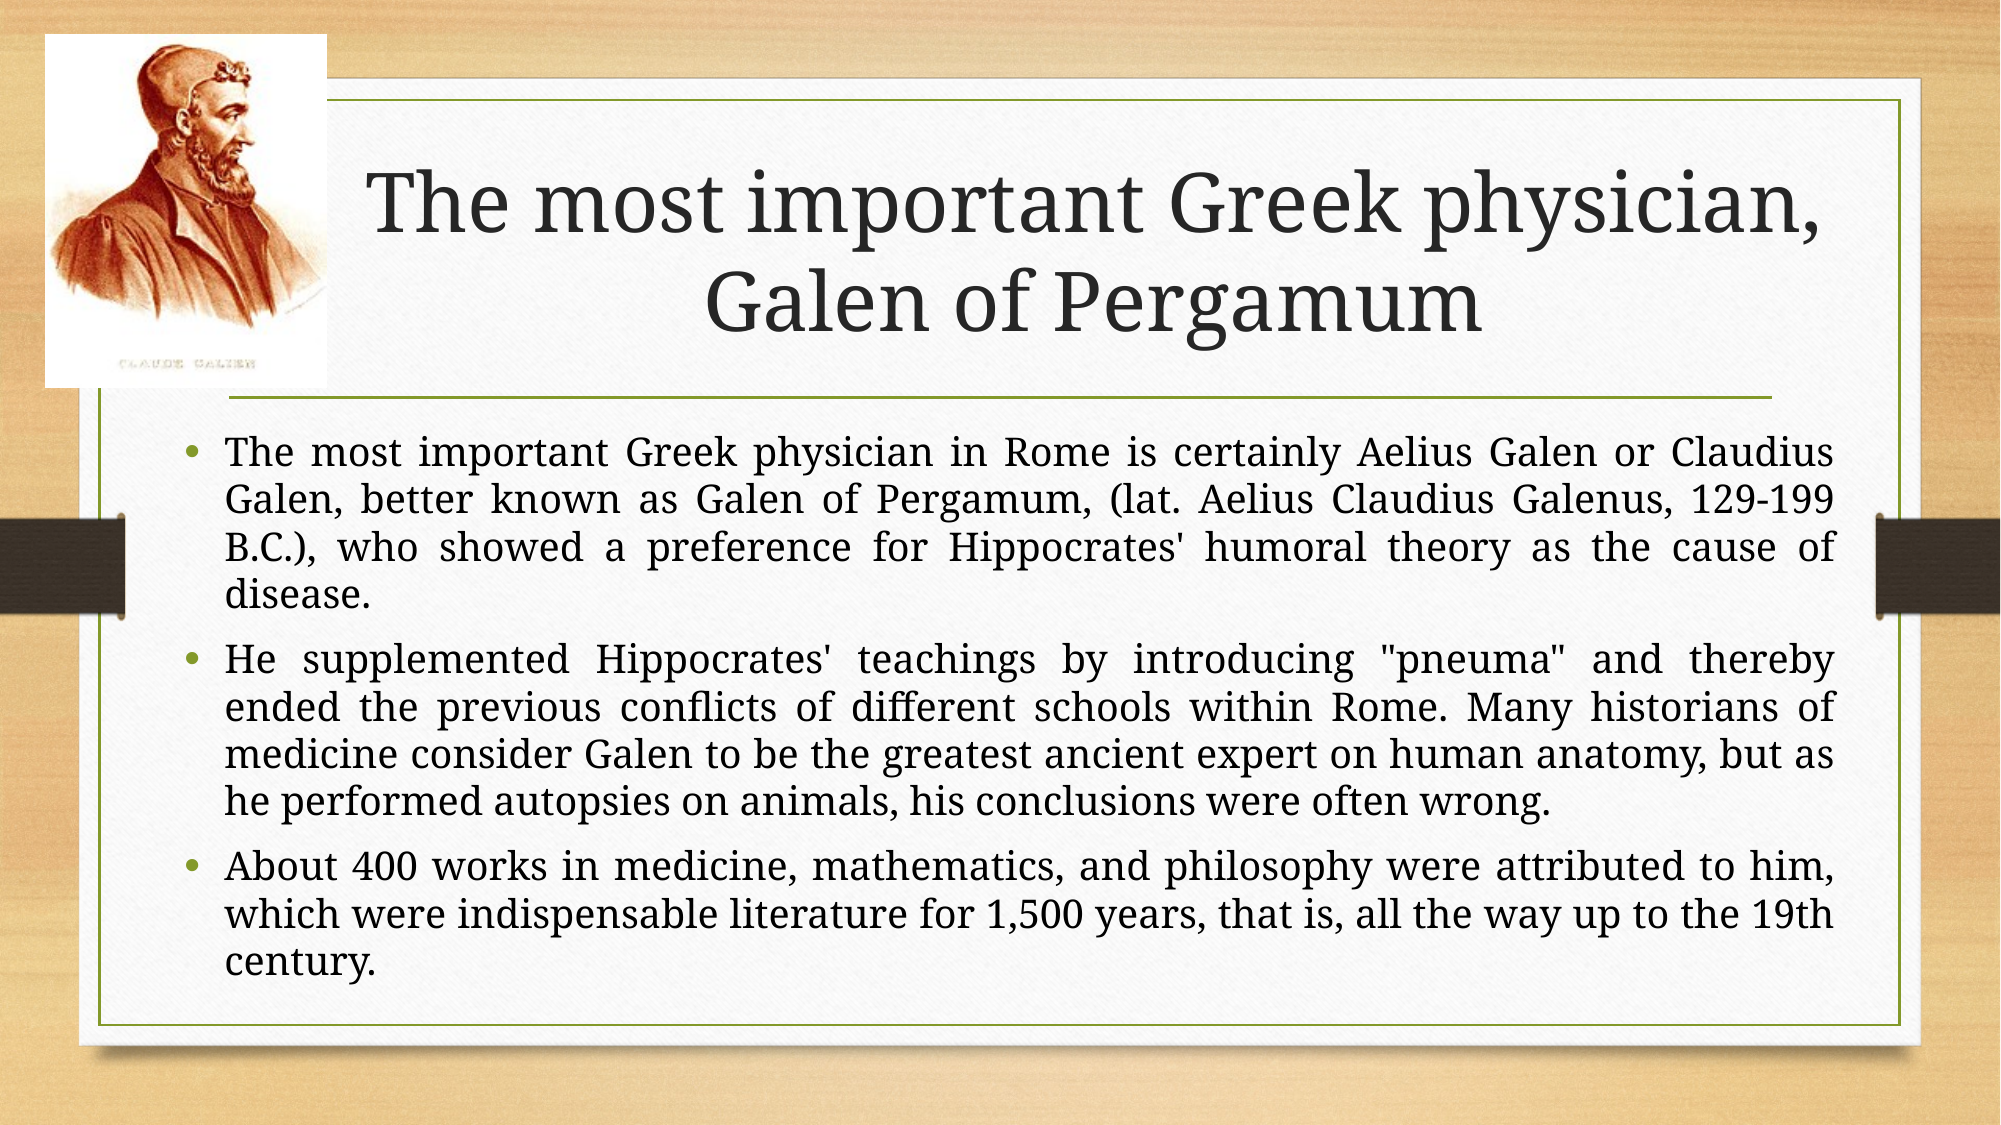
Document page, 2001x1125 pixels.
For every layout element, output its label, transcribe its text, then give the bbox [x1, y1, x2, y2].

title The most important Greek physician, Galen of Pergamum [327, 142, 1882, 356]
list The most important Greek physician in Rome is certainly Aelius Galen or Claudius Galen, better known as Galen of Pergamum, (lat. Aelius Claudius Galenus, 129-199 B.C.), who showed a preference for Hippocrates' humoral theory as the cause of disease. He supplemented Hippocrates' teachings by introducing "pneuma" and thereby ended the previous conflicts of different schools within Rome. Many historians of medicine consider Galen to be the greatest ancient expert on human anatomy, but as he performed autopsies on animals, his conclusions were often wrong. About 400 works in medicine, mathematics, and philosophy were attributed to him, which were indispensable literature for 1,500 years, that is, all the way up to the 19th century. [169, 419, 1852, 999]
picture [0, 0, 2001, 1125]
